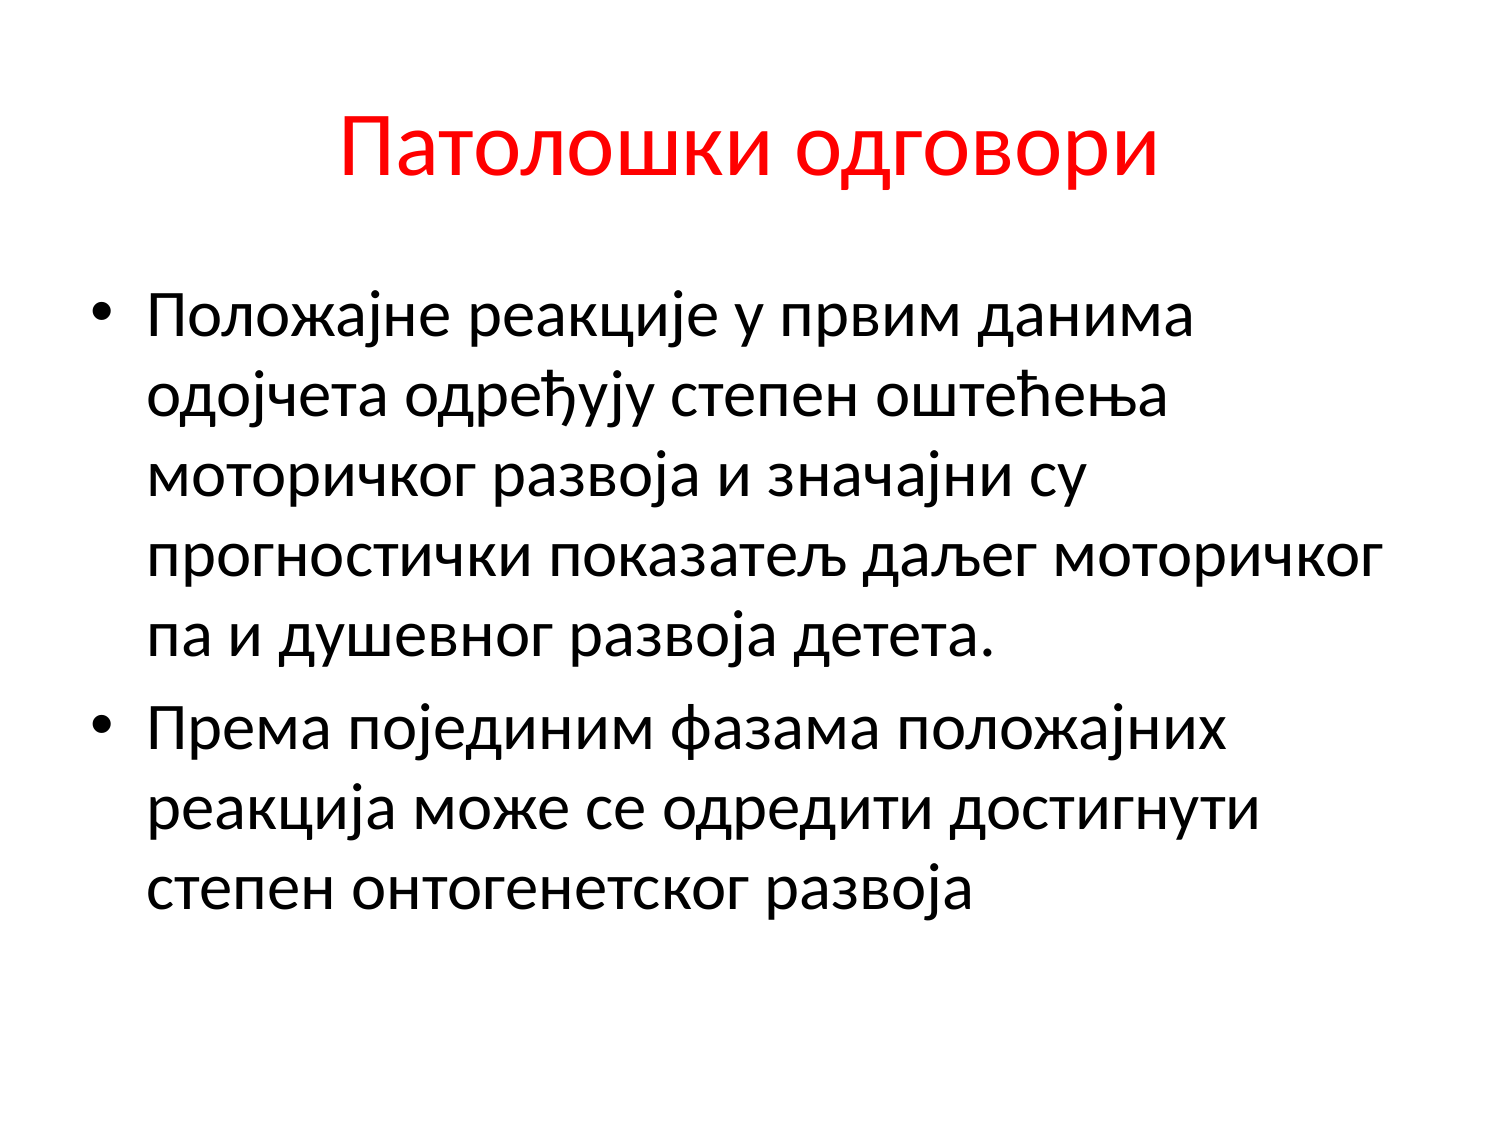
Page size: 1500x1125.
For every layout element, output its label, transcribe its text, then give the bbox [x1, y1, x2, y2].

list Положајне реакције у првим данима одојчета одређују степен оштећења моторичког развоја и значајни су прогностички показатељ даљег моторичког па и душевног развоја детета. Према појединим фазама положајних реакција може се одредити достигнути степен онтогенетског развоја [75, 262, 1425, 1005]
title Патолошки одговори [75, 45, 1425, 233]
